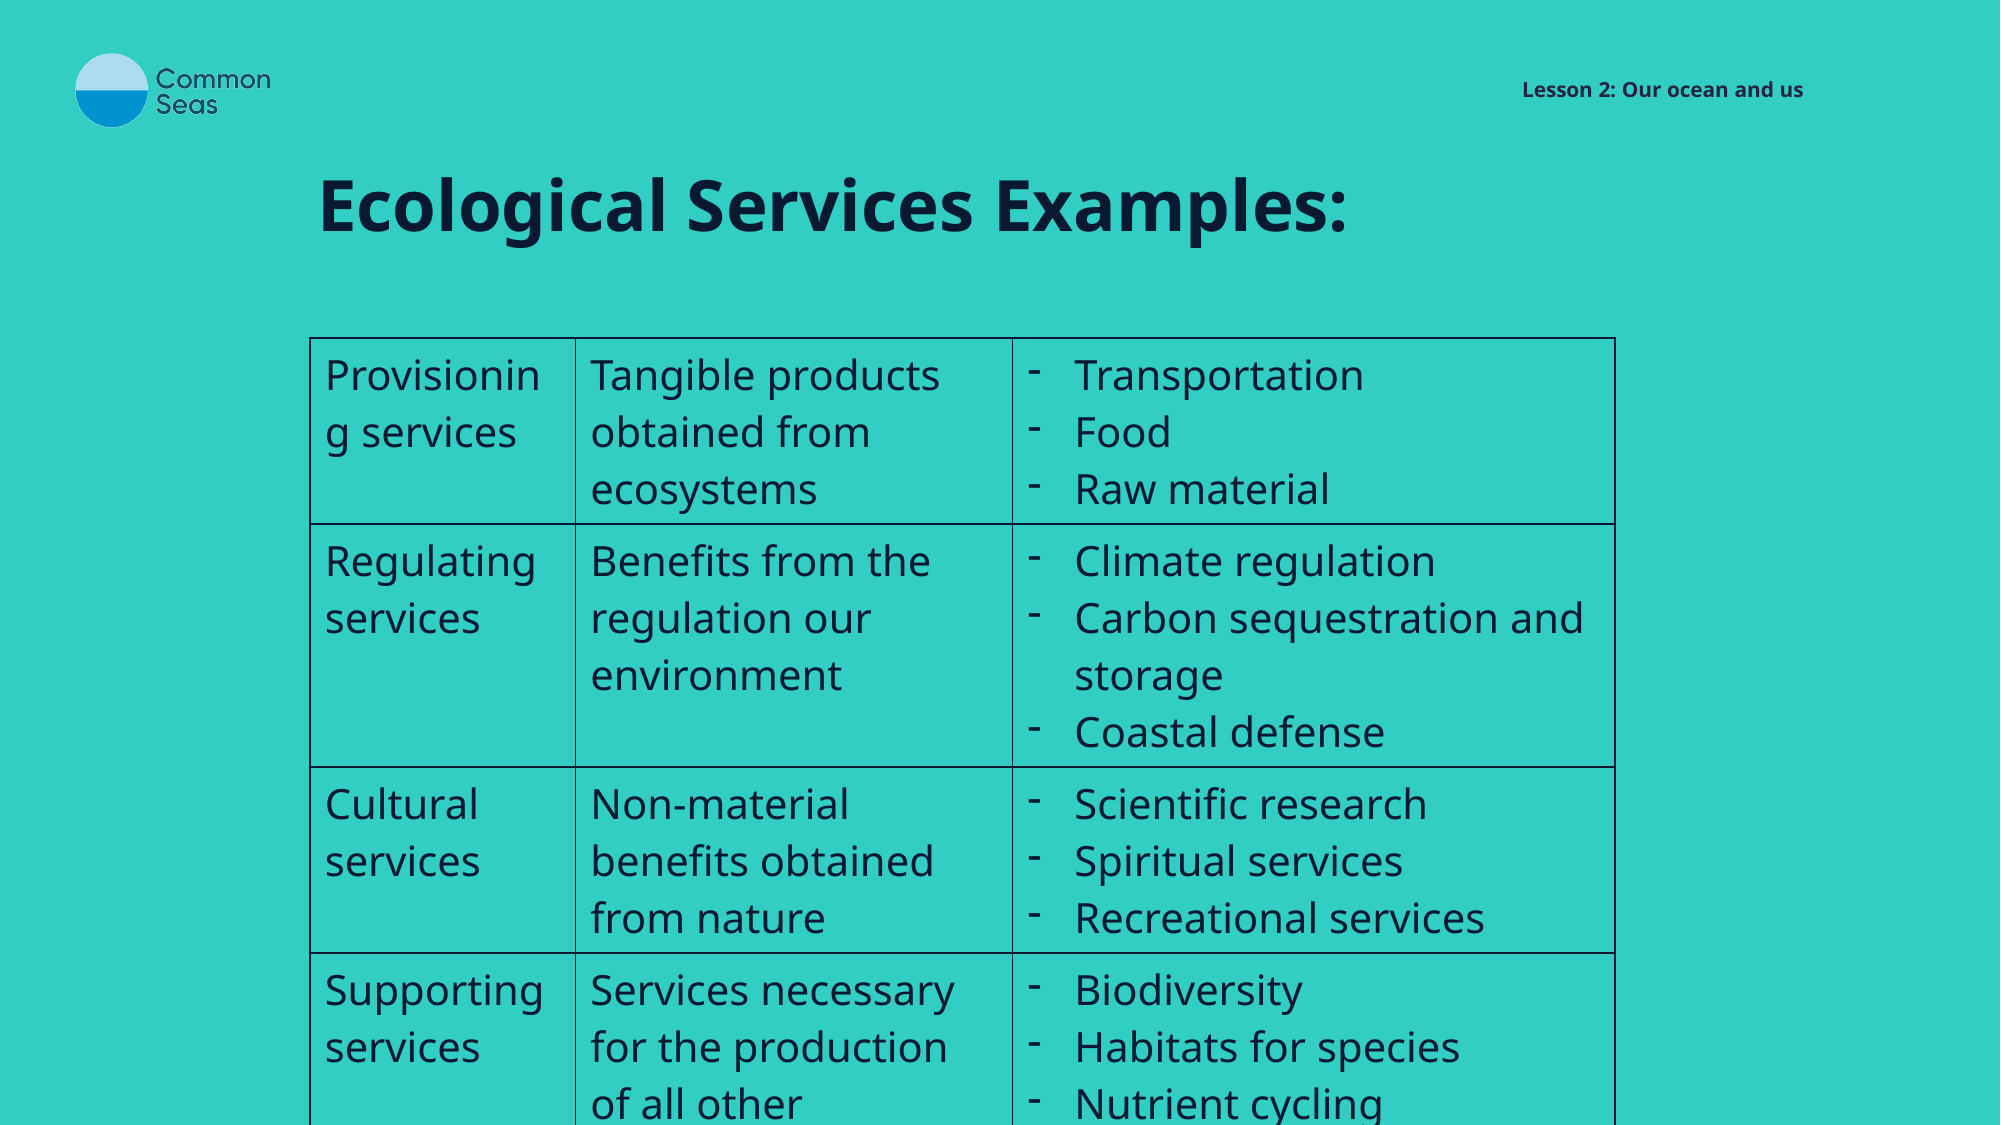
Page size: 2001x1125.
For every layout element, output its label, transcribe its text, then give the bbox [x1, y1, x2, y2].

table_cell Services necessary for the production of all other ecosystem services [576, 954, 1012, 1125]
table_header Provisioning services [311, 339, 575, 523]
list Ecological Services Examples: [309, 162, 1406, 337]
table_cell Cultural services [311, 768, 575, 952]
table_cell Scientific research Spiritual services Recreational services [1013, 768, 1614, 952]
table_cell Supporting services [311, 954, 575, 1125]
table_cell Non-material benefits obtained from nature [576, 768, 1012, 952]
table_cell Climate regulation Carbon sequestration and storage Coastal defense [1013, 525, 1614, 766]
title Lesson 2: Our ocean and us [999, 67, 1812, 114]
table_cell Benefits from the regulation our environment [576, 525, 1012, 766]
table_header Tangible products obtained from ecosystems [576, 339, 1012, 523]
picture [69, 51, 278, 130]
table_cell Biodiversity Habitats for species Nutrient cycling [1013, 954, 1614, 1125]
table_header Transportation Food Raw material [1013, 339, 1614, 523]
table_cell Regulating services [311, 525, 575, 766]
